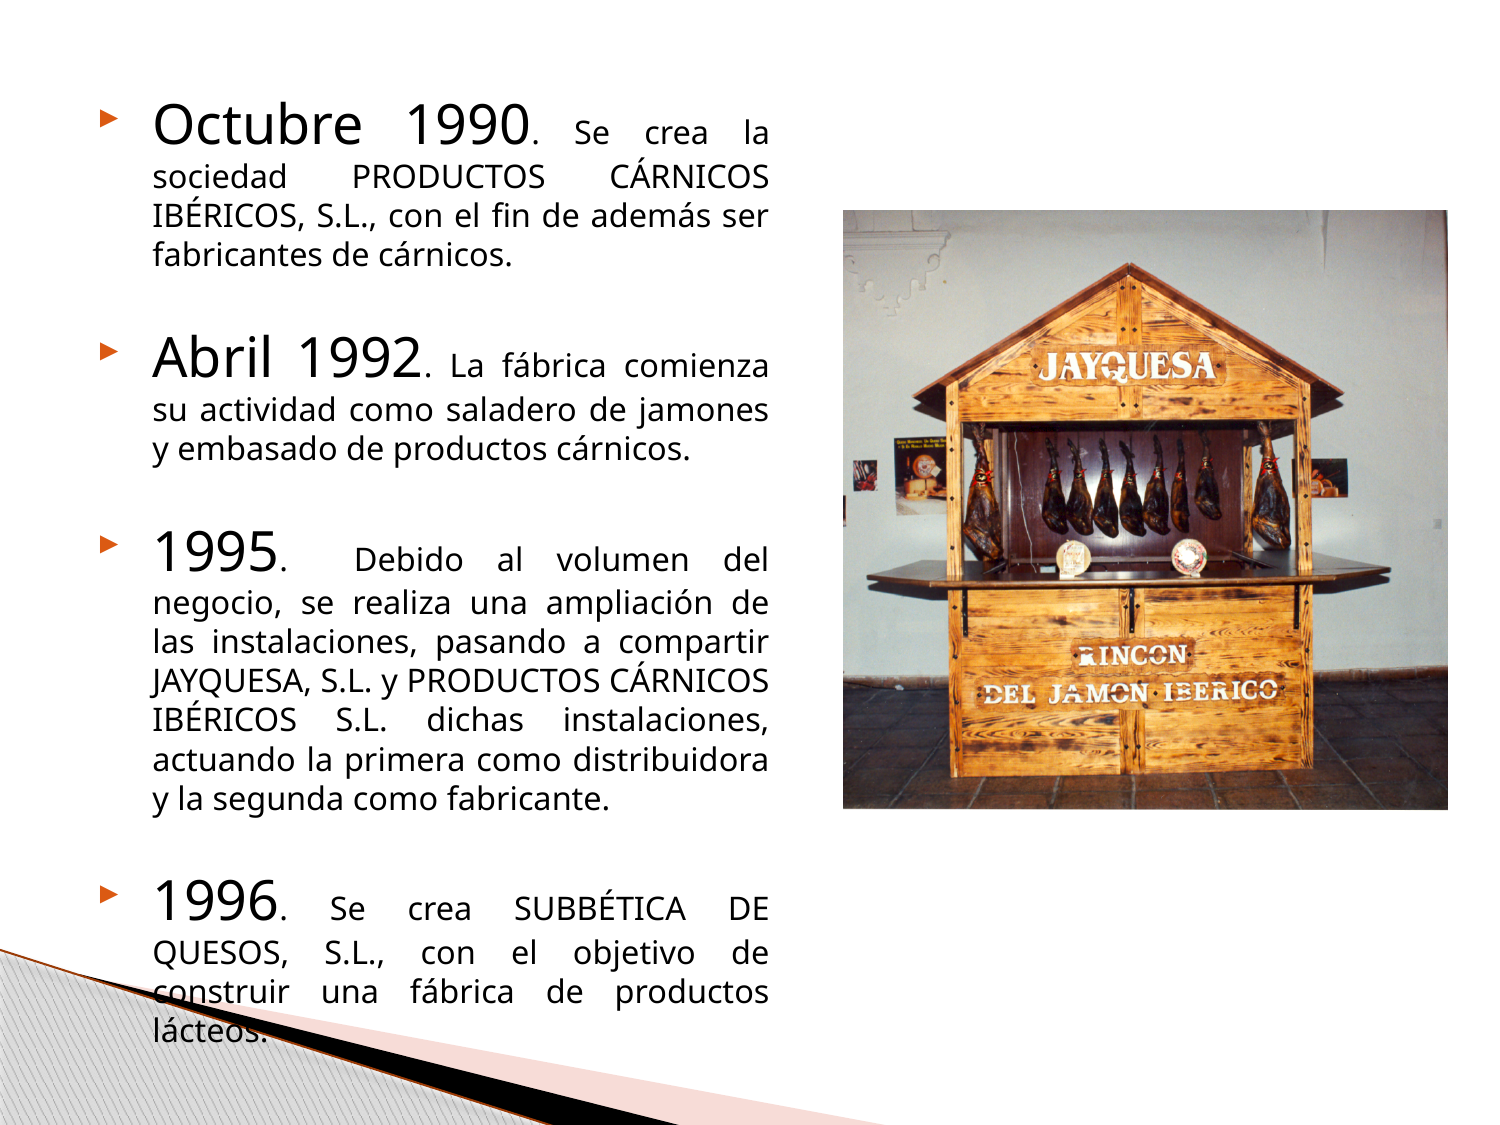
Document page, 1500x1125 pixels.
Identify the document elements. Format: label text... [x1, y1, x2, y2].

list Octubre 1990. Se crea la sociedad PRODUCTOS CÁRNICOS IBÉRICOS, S.L., con el fin de además ser fabricantes de cárnicos. Abril 1992. La fábrica comienza su actividad como saladero de jamones y embasado de productos cárnicos. 1995. Debido al volumen del negocio, se realiza una ampliación de las instalaciones, pasando a compartir JAYQUESA, S.L. y PRODUCTOS CÁRNICOS IBÉRICOS S.L. dichas instalaciones, actuando la primera como distribuidora y la segunda como fabricante. 1996. Se crea SUBBÉTICA DE QUESOS, S.L., con el objetivo de construir una fábrica de productos lácteos. [82, 82, 786, 1102]
picture [843, 210, 1449, 816]
